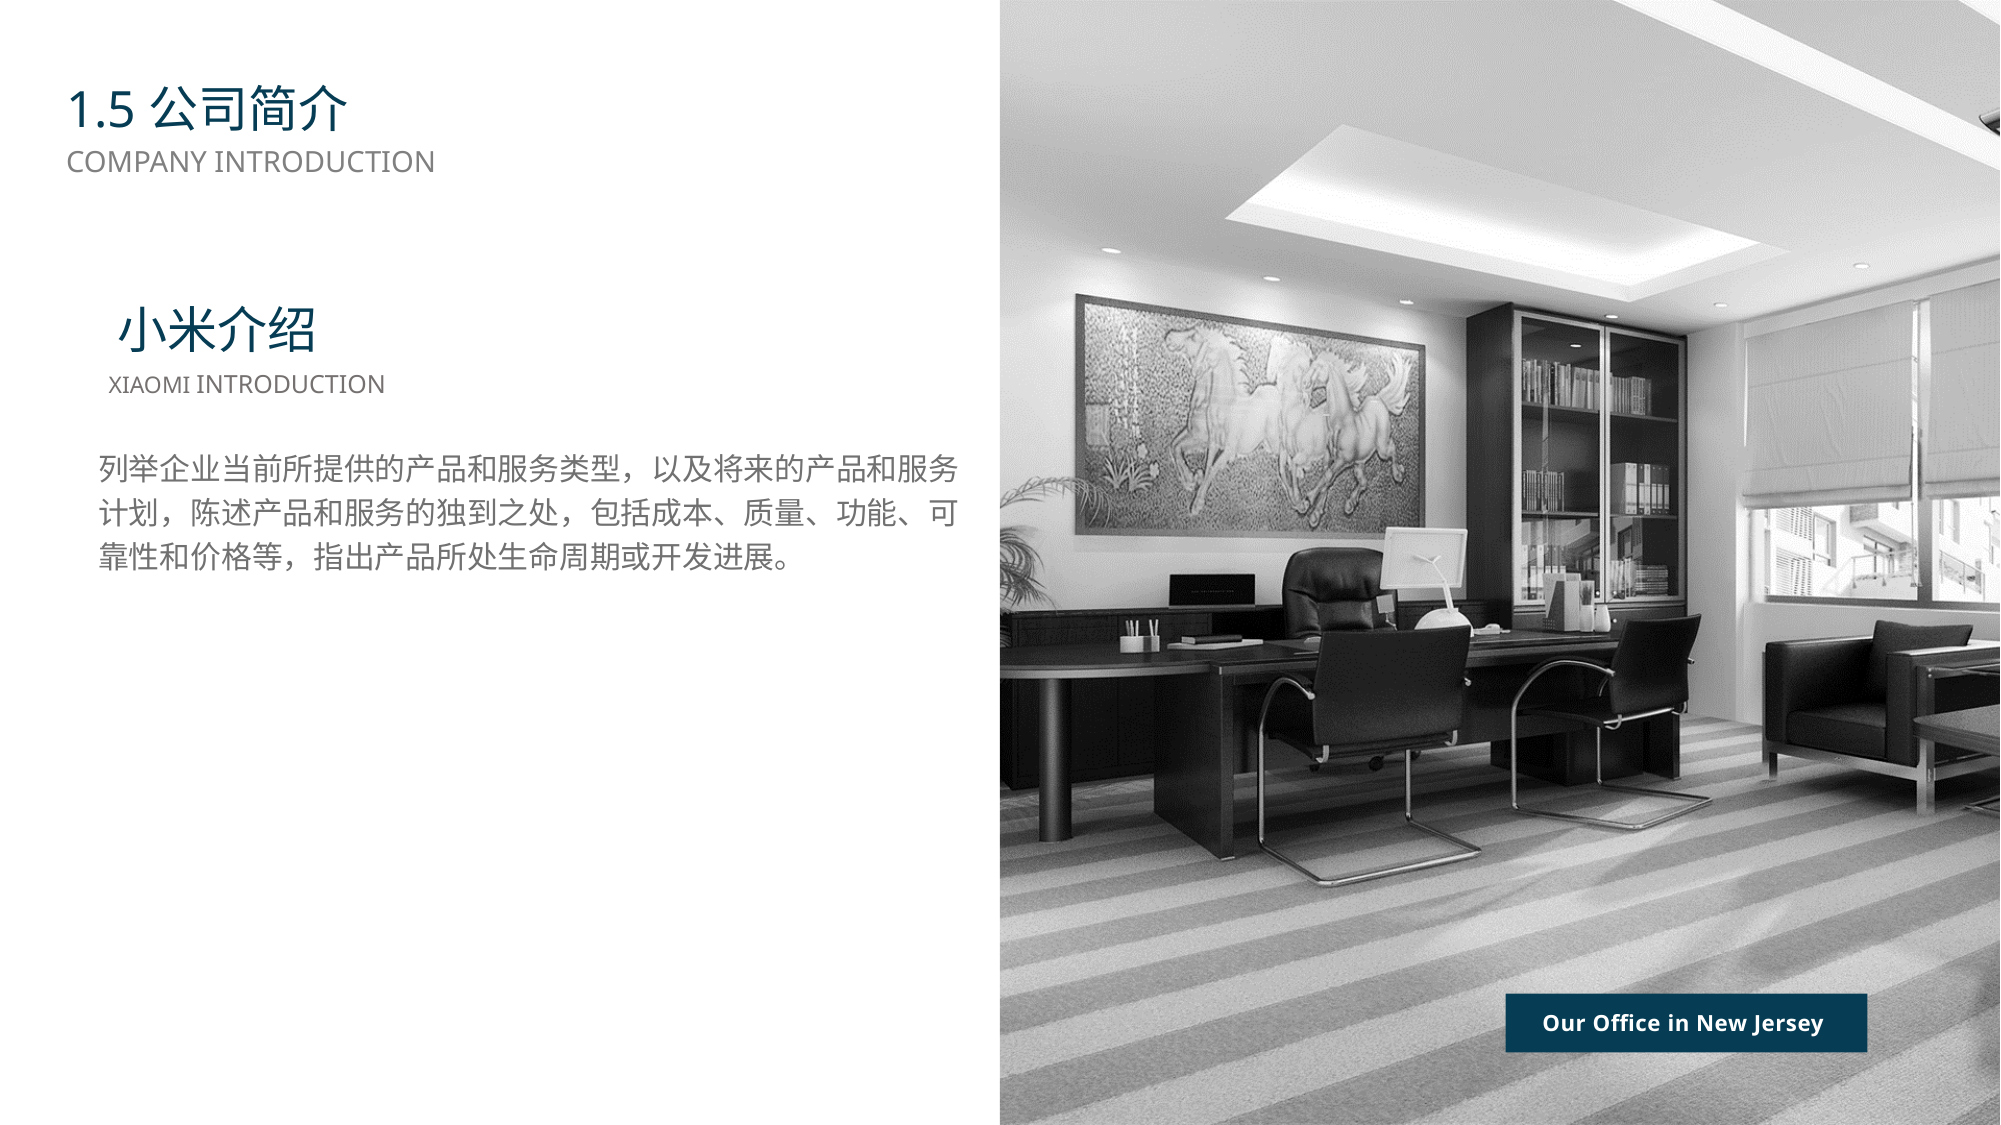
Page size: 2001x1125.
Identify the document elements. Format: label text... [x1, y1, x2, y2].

text_box 列举企业当前所提供的产品和服务类型，以及将来的产品和服务 计划，陈述产品和服务的独到之处，包括成本、质量、功能、可 靠性和价格等，指出产品所处生命周期或开发进展。 [98, 442, 980, 583]
text_box 小米介绍 [117, 310, 318, 351]
text_box [65, 64, 376, 135]
text_box 1.5公司简介 [65, 65, 353, 135]
text_box XIAOMI INTRODUCTION [108, 351, 387, 407]
text_box COMPANY INTRODUCTION [65, 135, 500, 186]
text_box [1505, 993, 1868, 1053]
picture [999, 0, 2000, 1125]
